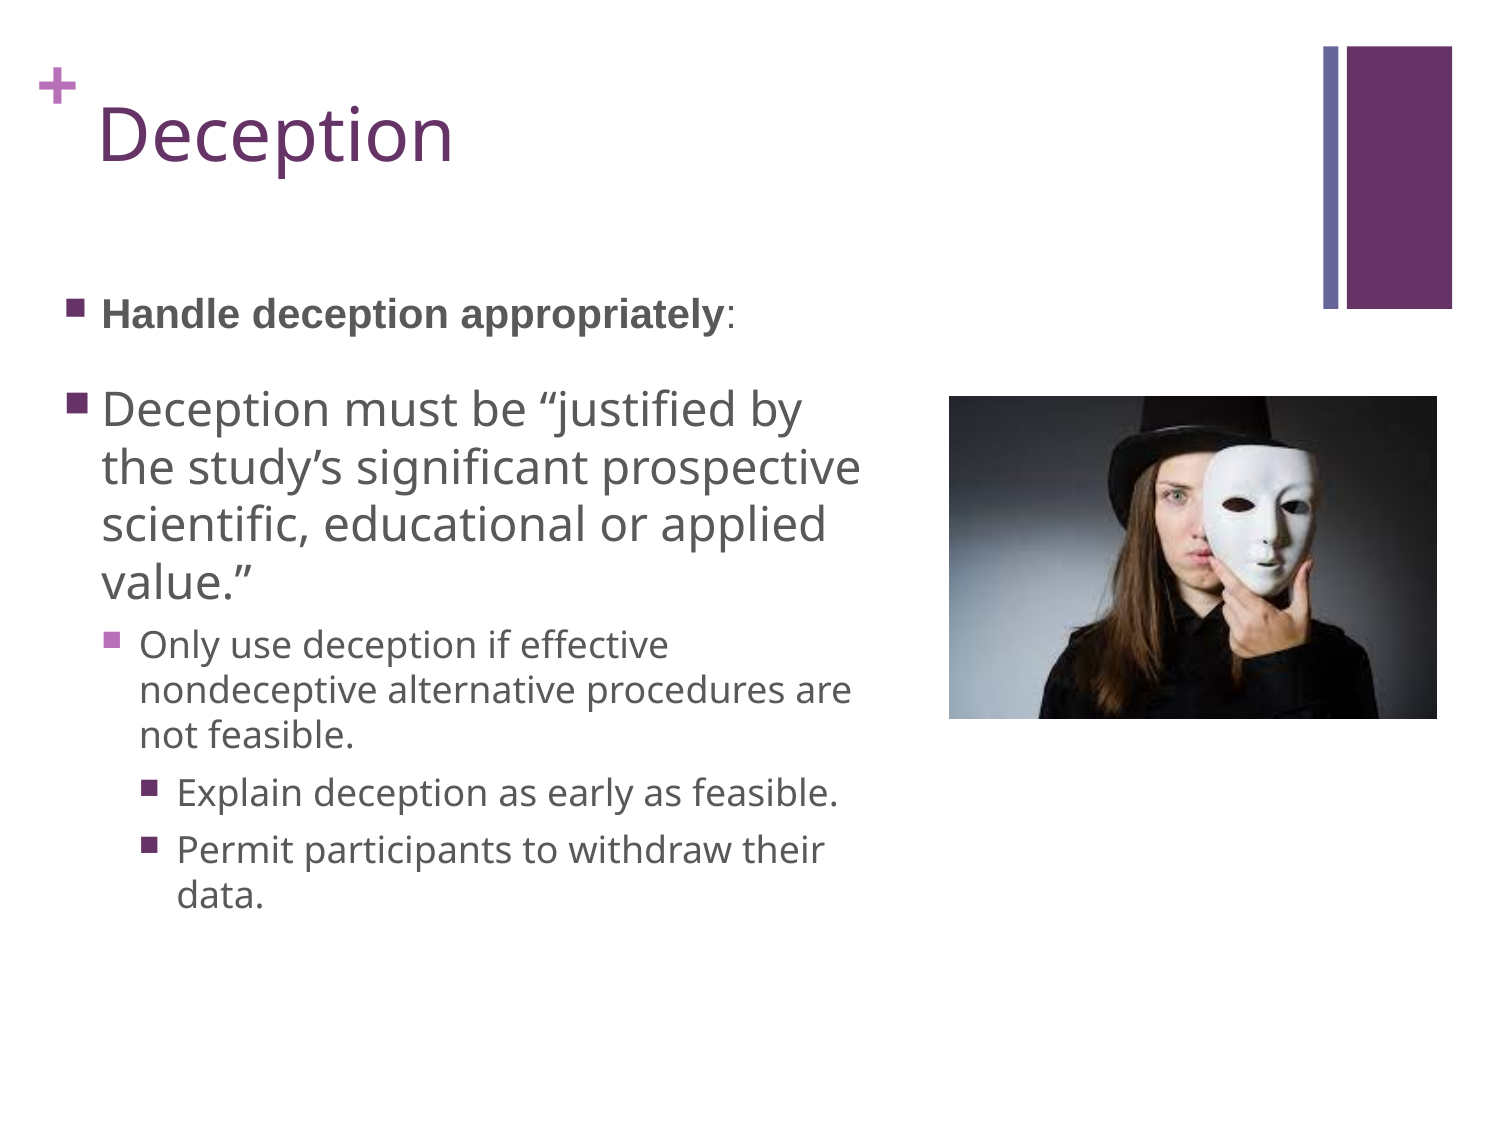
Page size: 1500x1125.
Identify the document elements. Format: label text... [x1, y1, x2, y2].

list Handle deception appropriately: Deception must be “justified by the study’s significant prospective scientific, educational or applied value.” Only use deception if effective nondeceptive alternative procedures are not feasible. Explain deception as early as feasible. Permit participants to withdraw their data. [48, 279, 897, 1028]
title Deception [81, 79, 1322, 263]
picture [949, 395, 1438, 720]
